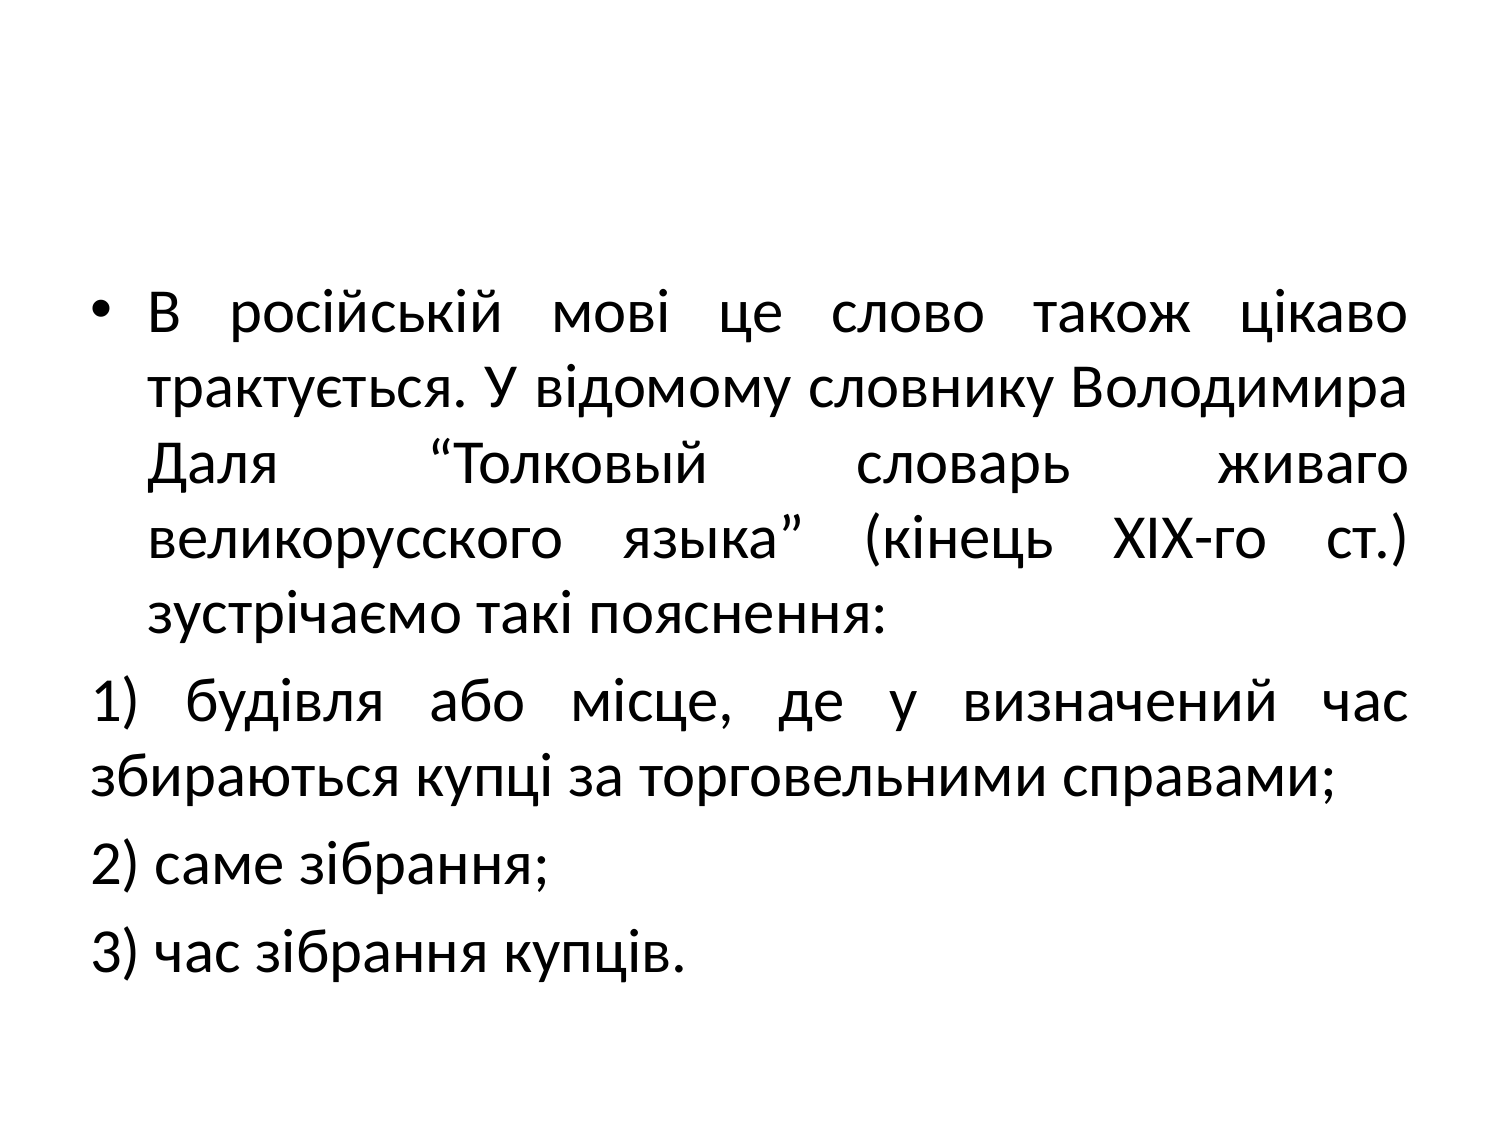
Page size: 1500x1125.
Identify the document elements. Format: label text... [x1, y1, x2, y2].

list В російській мові це слово також цікаво трактується. У відомому словнику Володимира Даля “Толковый словарь живаго великорусского языка” (кінець ХІХ-го ст.) зустрічаємо такі пояснення: 1) будівля або місце, де у визначений час збираються купці за торговельними справами; 2) саме зібрання; 3) час зібрання купців. [75, 262, 1425, 1005]
